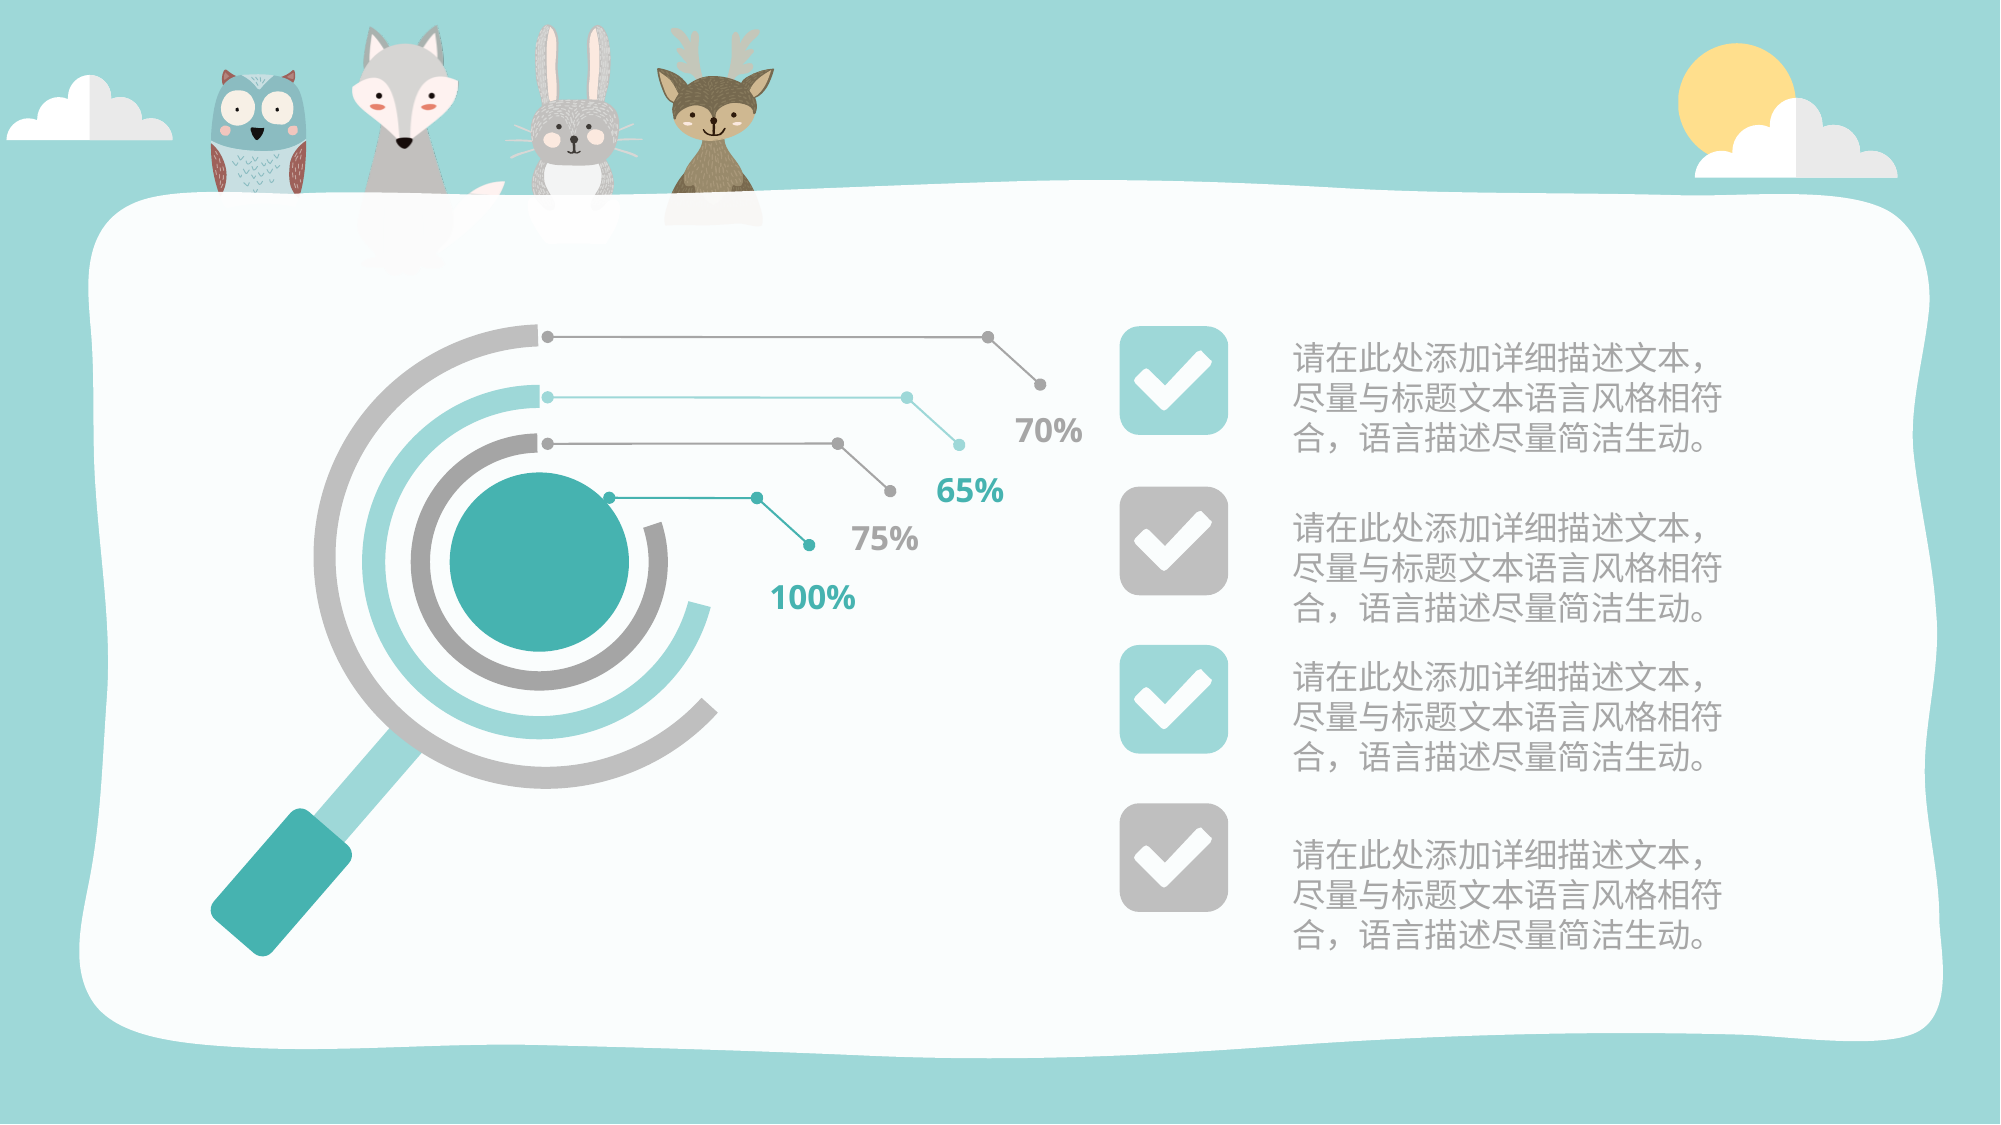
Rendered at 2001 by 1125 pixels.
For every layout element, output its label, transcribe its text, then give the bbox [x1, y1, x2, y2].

text_box [312, 323, 720, 790]
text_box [547, 336, 1077, 616]
text_box [1119, 803, 1229, 912]
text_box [207, 778, 451, 918]
picture [352, 24, 505, 194]
text_box 请在此处添加详细描述文本，尽量与标题文本语言风格相符合，语言描述尽量简洁生动。 [1277, 329, 1769, 465]
text_box 请在此处添加详细描述文本，尽量与标题文本语言风格相符合，语言描述尽量简洁生动。 [1277, 499, 1769, 635]
text_box [361, 383, 710, 741]
text_box [1119, 326, 1229, 435]
text_box 请在此处添加详细描述文本，尽量与标题文本语言风格相符合，语言描述尽量简洁生动。 [1277, 648, 1769, 784]
text_box [409, 432, 658, 692]
text_box 请在此处添加详细描述文本，尽量与标题文本语言风格相符合，语言描述尽量简洁生动。 [1277, 826, 1769, 962]
text_box [1119, 486, 1229, 596]
text_box [448, 471, 613, 653]
text_box [1119, 644, 1229, 754]
